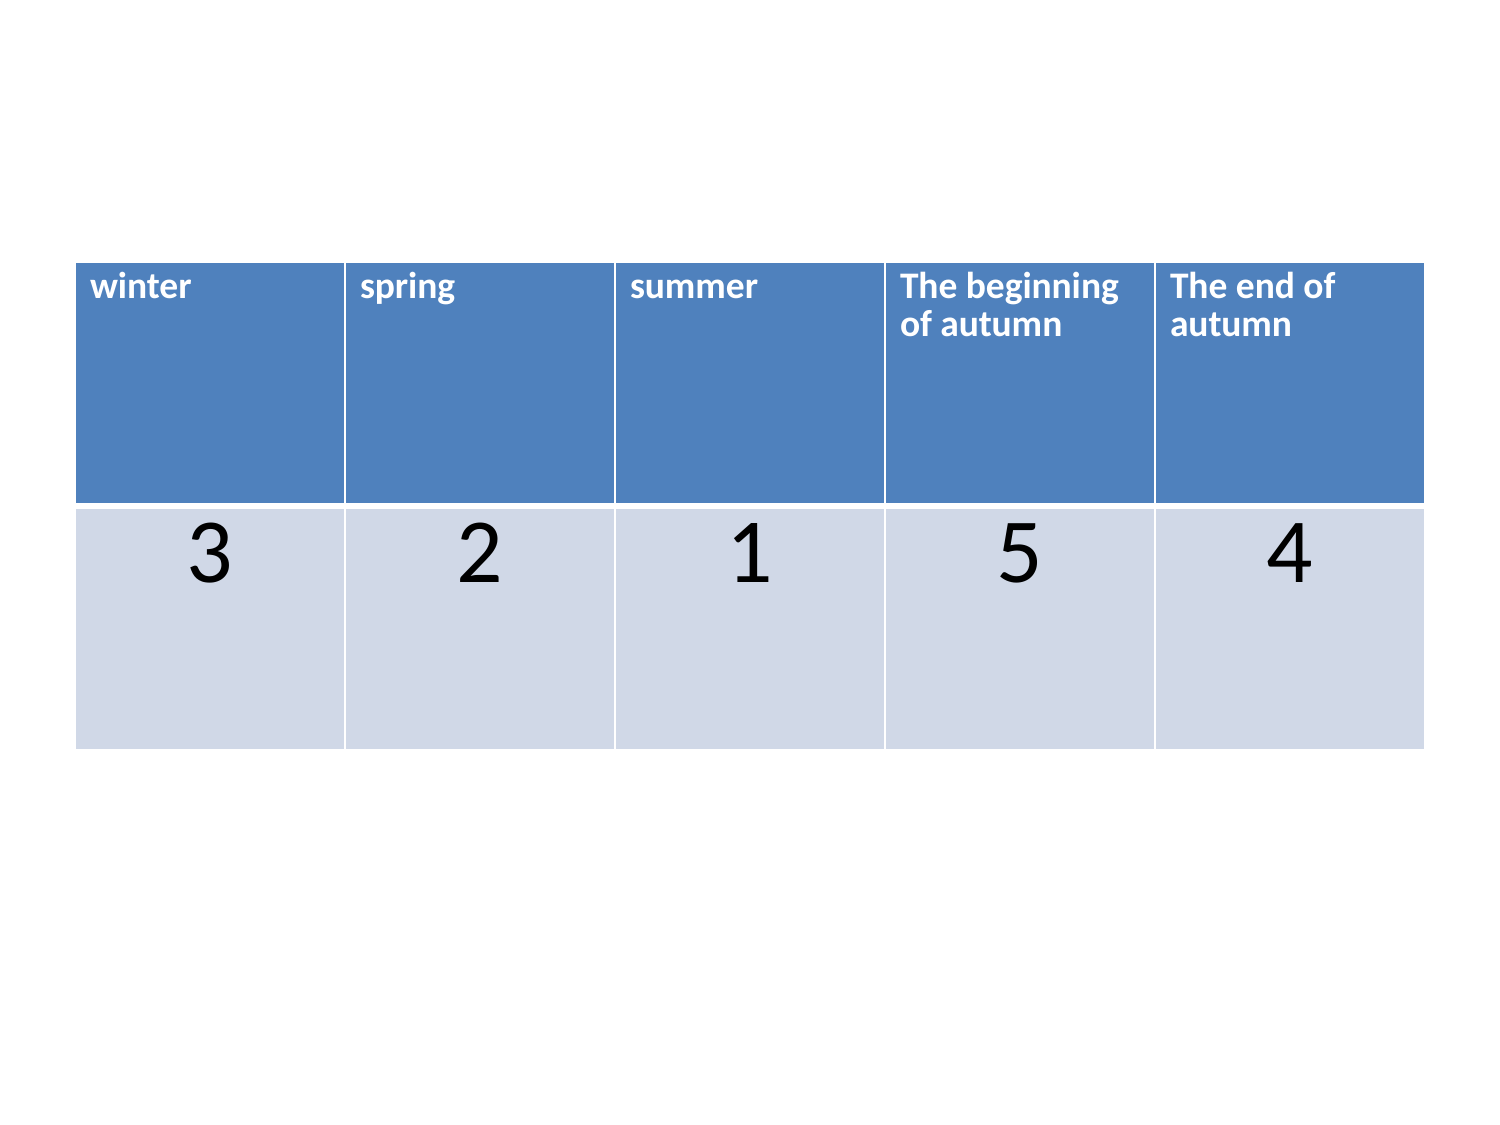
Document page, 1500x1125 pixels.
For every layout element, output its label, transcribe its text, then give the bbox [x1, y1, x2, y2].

table_header spring [346, 263, 614, 503]
table_cell 5 [886, 509, 1154, 749]
table_cell 2 [346, 509, 614, 749]
table_header winter [76, 263, 344, 503]
table_cell 4 [1156, 509, 1424, 749]
table_header The beginning of autumn [886, 263, 1154, 503]
table_header summer [616, 263, 884, 503]
table_header The end of autumn [1156, 263, 1424, 503]
table_cell 1 [616, 509, 884, 749]
table_cell 3 [76, 509, 344, 749]
